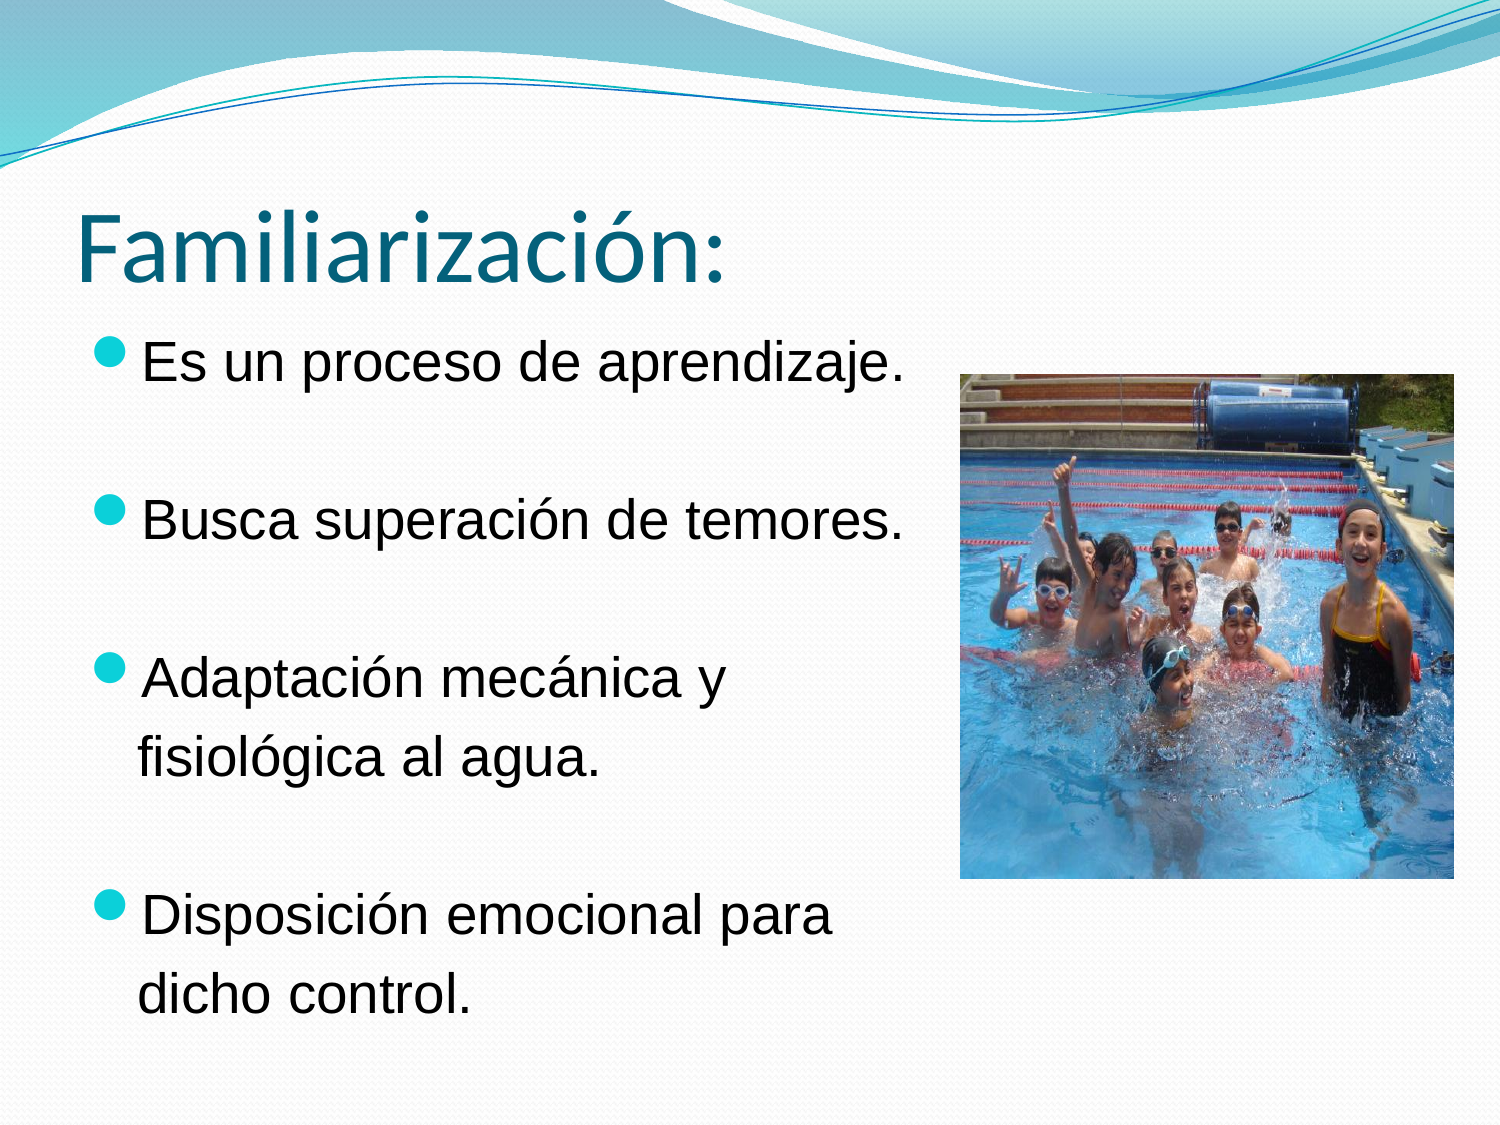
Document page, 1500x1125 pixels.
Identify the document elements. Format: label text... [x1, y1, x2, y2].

list Es un proceso de aprendizaje. Busca superación de temores. Adaptación mecánica y fisiológica al agua. Disposición emocional para dicho control. [75, 317, 1425, 1038]
title Familiarización: [75, 115, 1425, 303]
picture [960, 374, 1454, 880]
